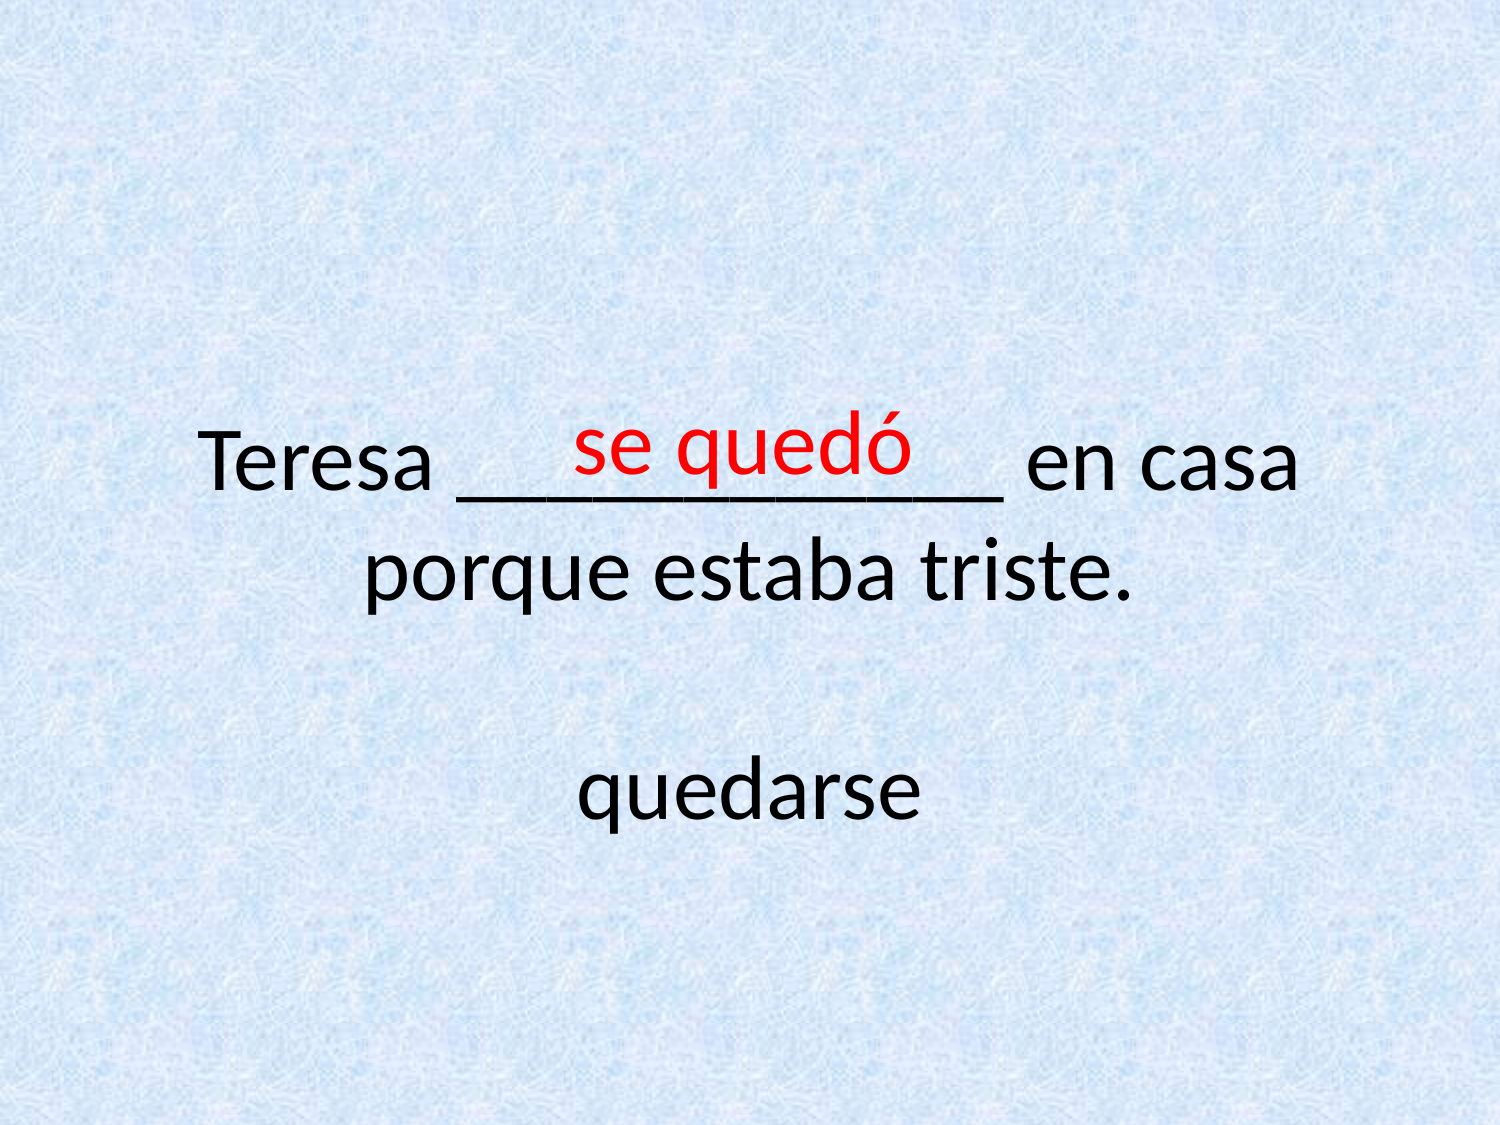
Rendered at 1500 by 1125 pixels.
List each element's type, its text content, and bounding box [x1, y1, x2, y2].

subtitle se quedó [549, 374, 938, 513]
title Teresa ____________ en casa porque estaba triste. quedarse [112, 349, 1388, 888]
picture [0, 0, 1500, 1125]
